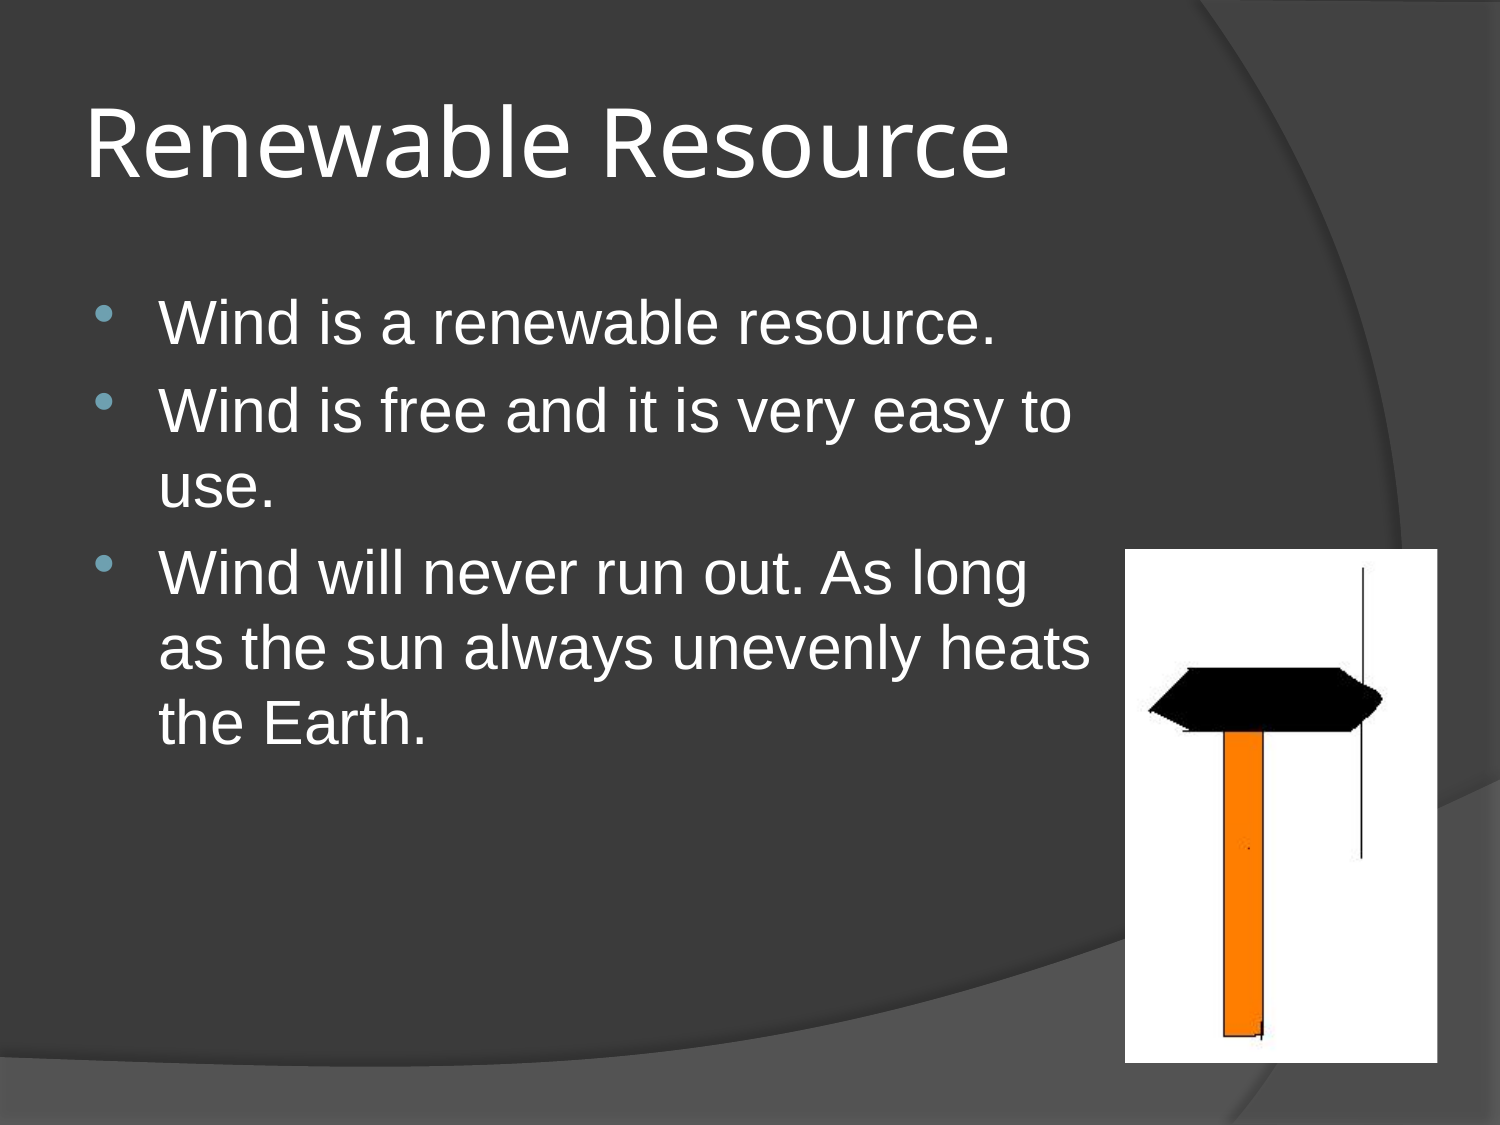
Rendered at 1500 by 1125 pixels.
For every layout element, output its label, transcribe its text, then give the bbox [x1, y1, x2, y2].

picture [1124, 549, 1438, 1063]
list Wind is a renewable resource. Wind is free and it is very easy to use. Wind will never run out. As long as the sun always unevenly heats the Earth. [75, 275, 1113, 1005]
title Renewable Resource [75, 45, 1300, 233]
